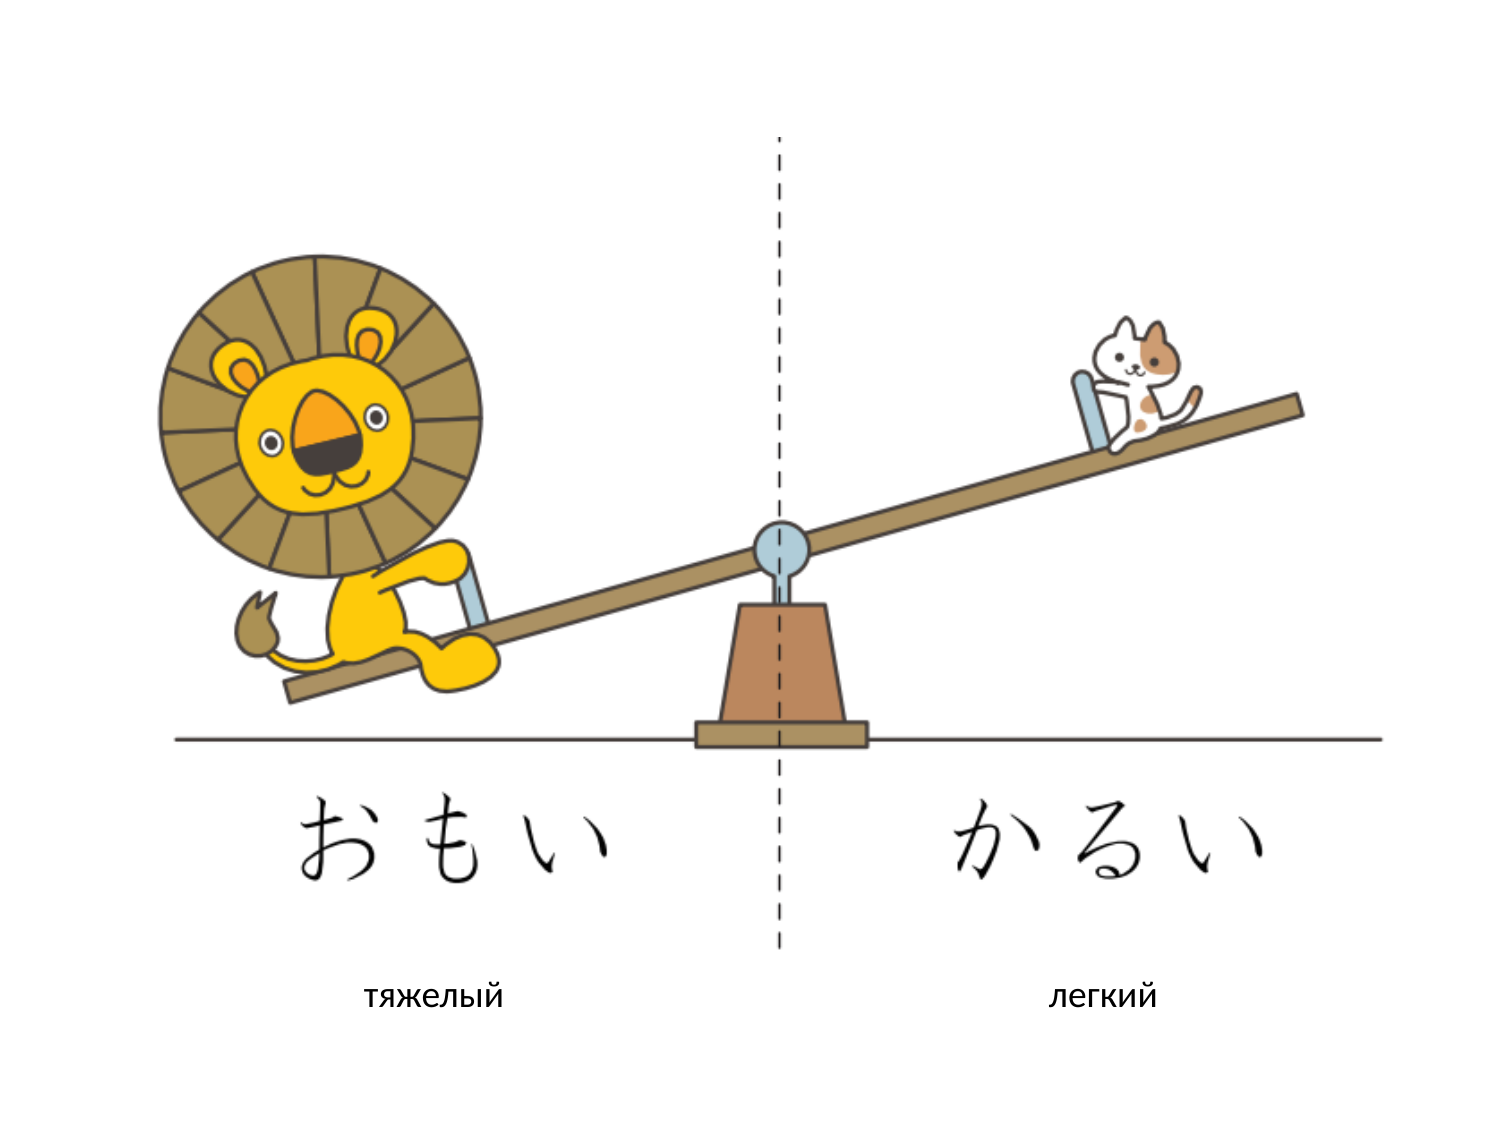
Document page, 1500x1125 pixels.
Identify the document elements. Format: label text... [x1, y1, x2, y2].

text_box легкий [1034, 965, 1173, 1023]
picture [147, 136, 1412, 956]
text_box тяжелый [349, 965, 520, 1023]
